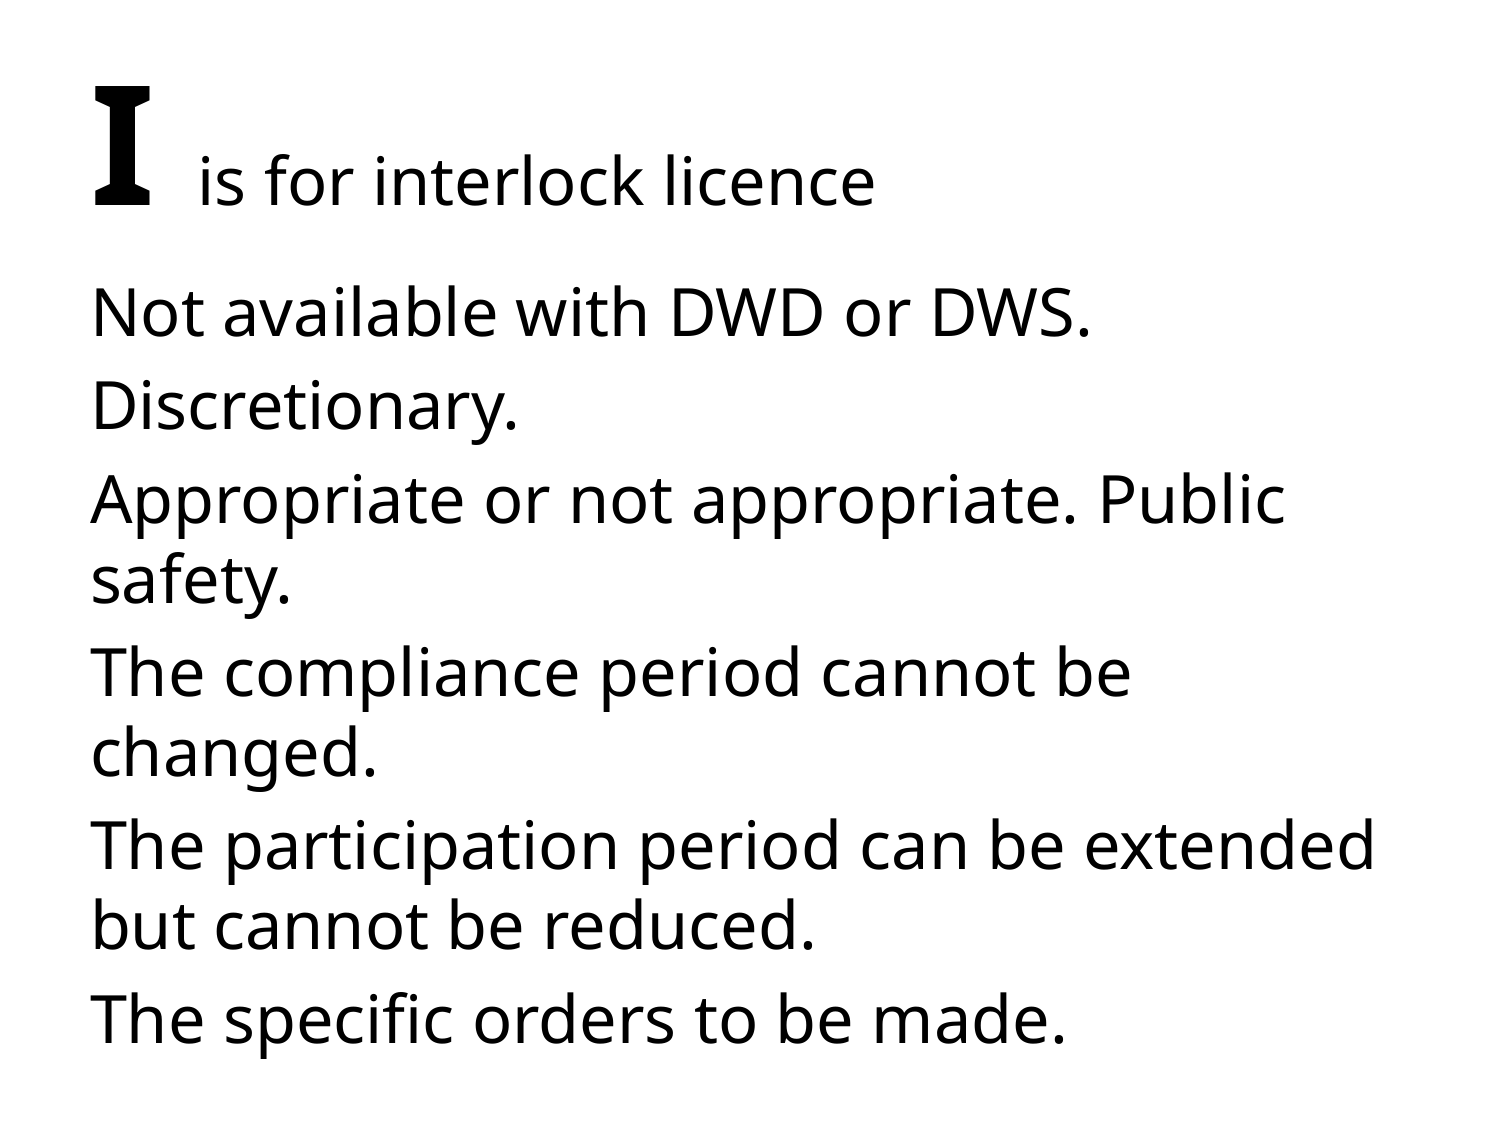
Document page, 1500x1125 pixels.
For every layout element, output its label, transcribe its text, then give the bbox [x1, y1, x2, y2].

list Not available with DWD or DWS. Discretionary. Appropriate or not appropriate. Public safety. The compliance period cannot be changed. The participation period can be extended but cannot be reduced. The specific orders to be made. [75, 262, 1425, 1005]
title I is for interlock licence [75, 45, 1425, 233]
